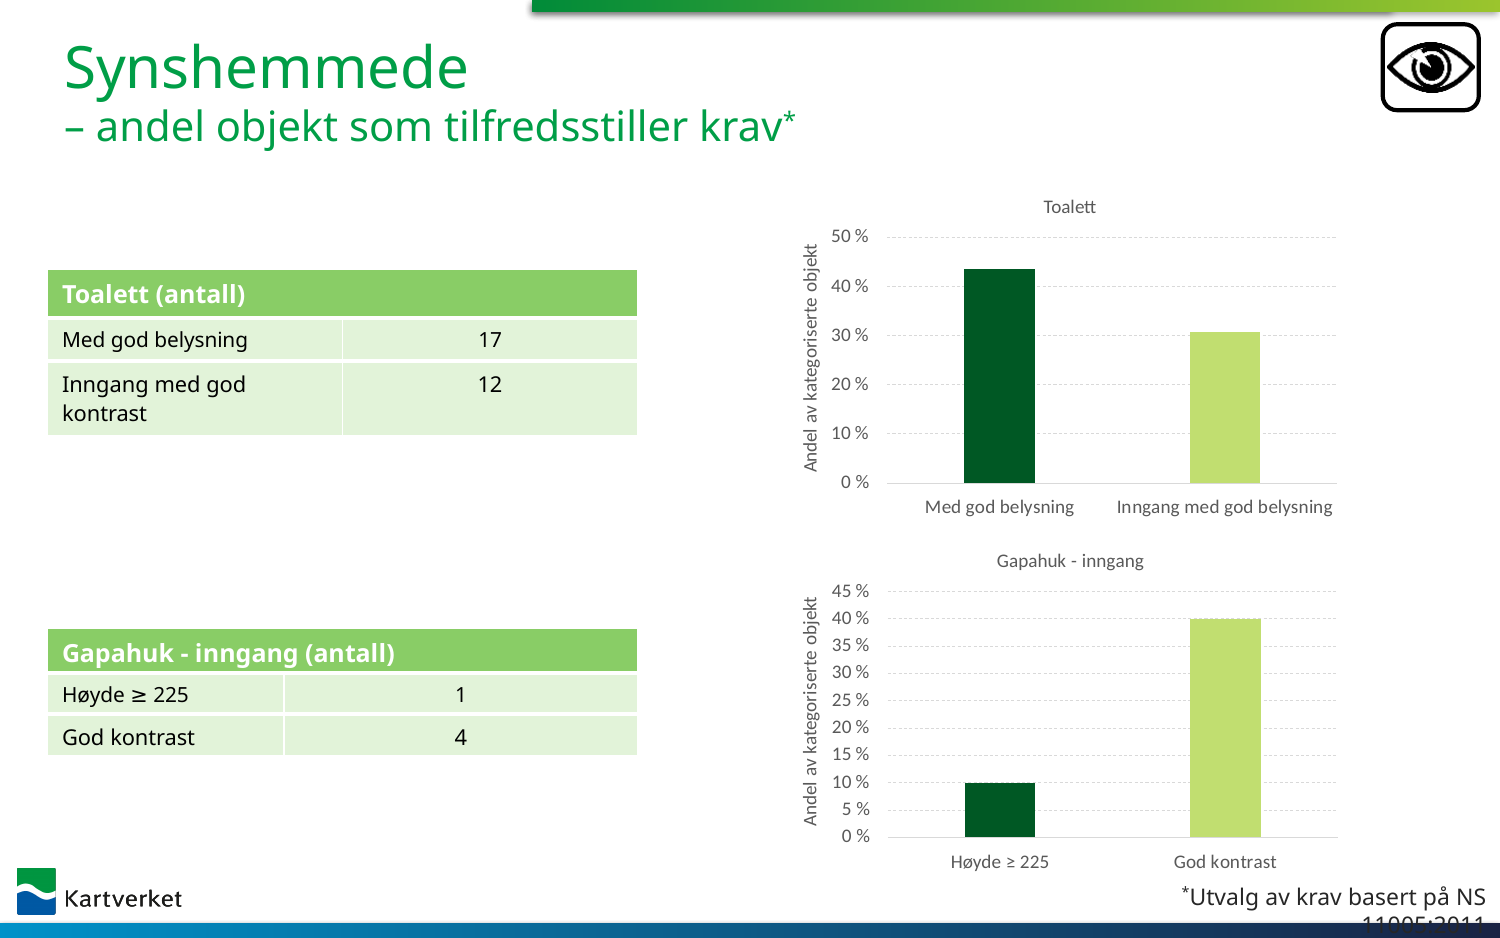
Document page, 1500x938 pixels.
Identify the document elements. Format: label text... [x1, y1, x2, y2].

table_cell Inngang med god kontrast [48, 363, 342, 435]
table_cell God kontrast [48, 716, 283, 755]
text_box *Utvalg av krav basert på NS 11005:2011 [1068, 873, 1500, 938]
table_cell 4 [285, 716, 637, 755]
picture [791, 541, 1349, 880]
table_cell 12 [343, 363, 637, 435]
table_header Toalett (antall) [48, 270, 637, 316]
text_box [1382, 24, 1480, 111]
picture [791, 187, 1348, 526]
table_cell 17 [343, 320, 637, 359]
table_cell 1 [285, 675, 637, 712]
table_header Gapahuk - inngang (antall) [48, 629, 637, 671]
table_cell Høyde ≥ 225 [48, 675, 283, 712]
text_box Synshemmede – andel objekt som tilfredsstiller krav* [49, 24, 1431, 158]
table_cell Med god belysning [48, 320, 342, 359]
